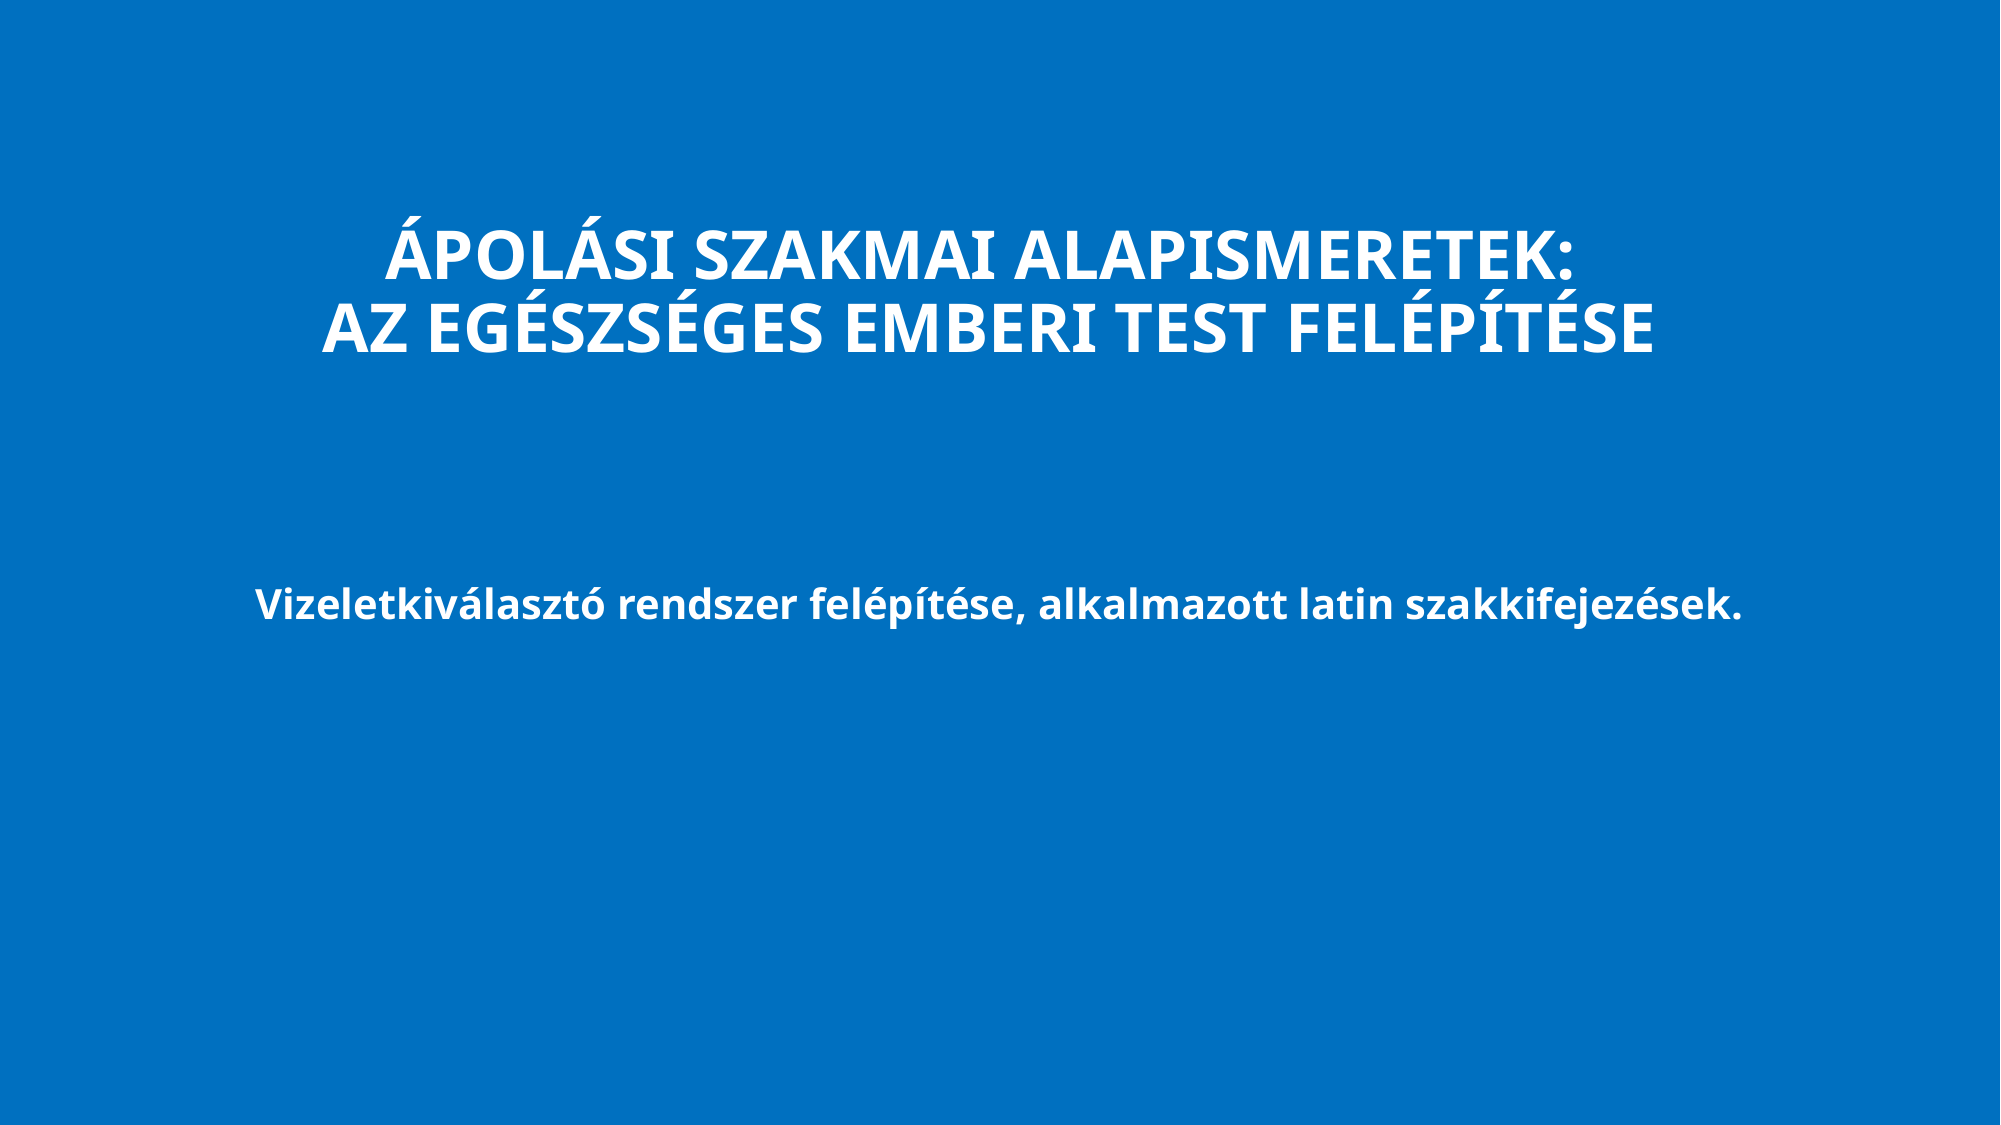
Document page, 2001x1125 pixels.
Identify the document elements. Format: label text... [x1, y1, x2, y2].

list Vizeletkiválasztó rendszer felépítése, alkalmazott latin szakkifejezések. [112, 360, 1888, 1021]
title Ápolási szakmai alapismeretek: az egészséges emberi test felépítése [283, 188, 1697, 360]
